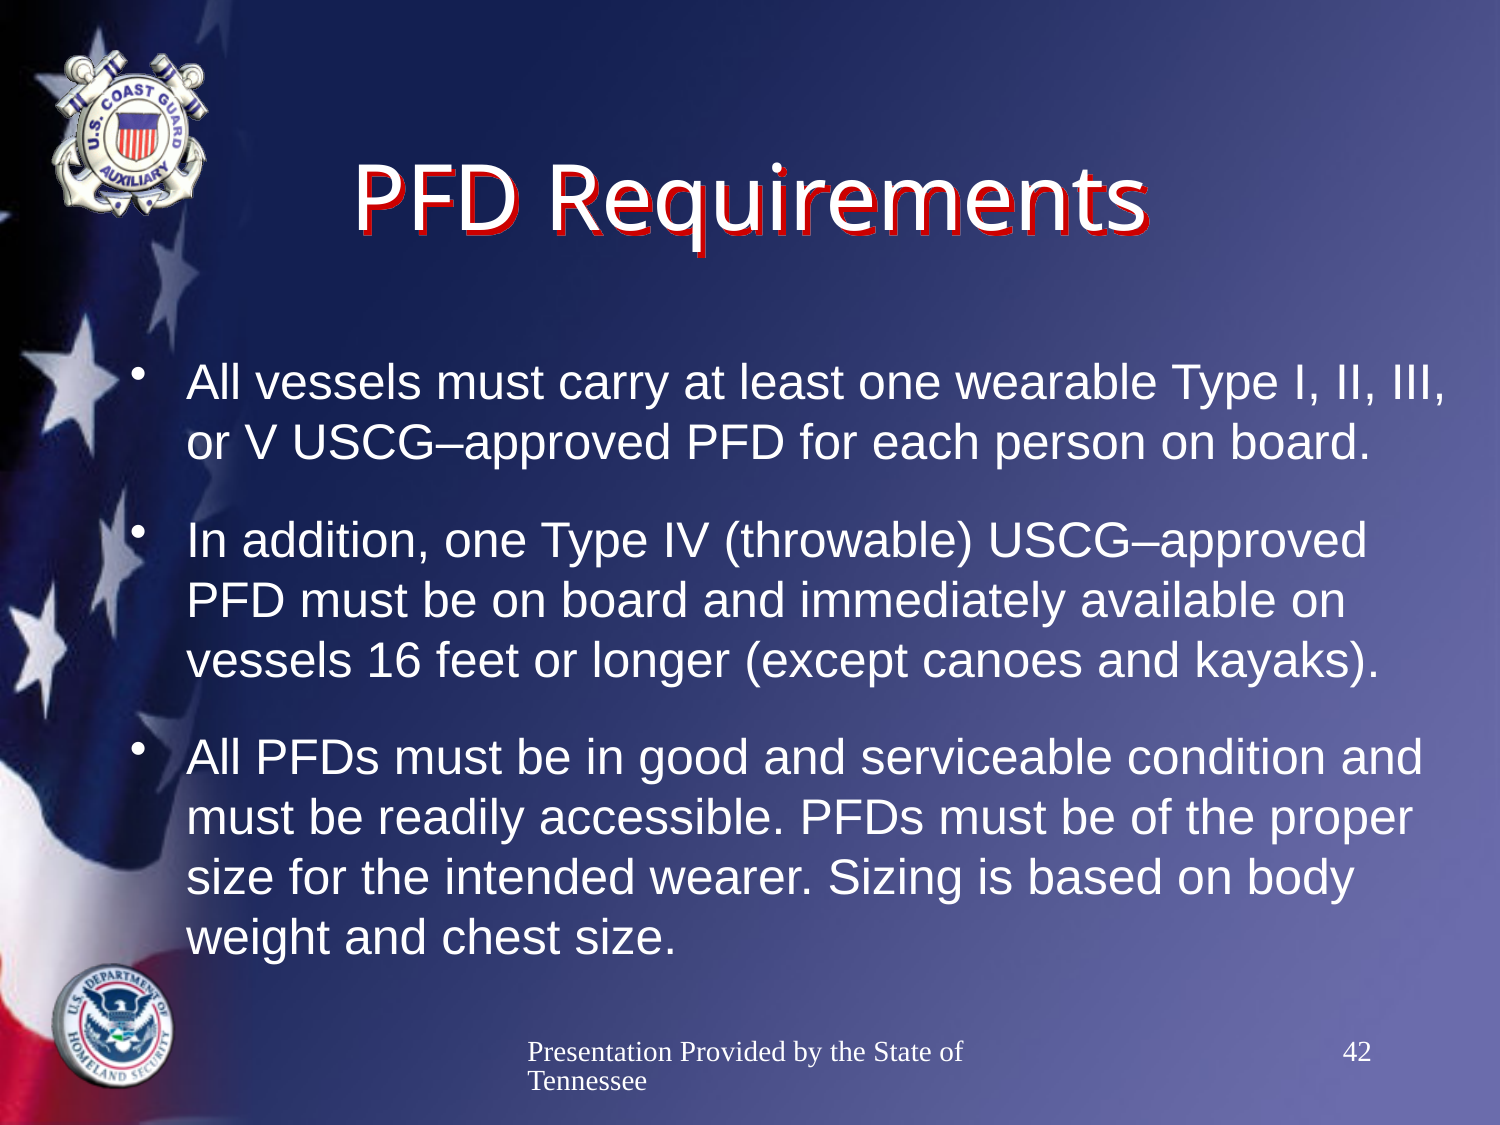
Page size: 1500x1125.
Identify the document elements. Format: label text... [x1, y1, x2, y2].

list All vessels must carry at least one wearable Type I, II, III, or V USCG–approved PFD for each person on board. In addition, one Type IV (throwable) USCG–approved PFD must be on board and immediately available on vessels 16 feet or longer (except canoes and kayaks). All PFDs must be in good and serviceable condition and must be readily accessible. PFDs must be of the proper size for the intended wearer. Sizing is based on body weight and chest size. [114, 342, 1465, 1125]
slide_number 42 [1074, 1025, 1388, 1100]
picture [0, 0, 1500, 1125]
footer Presentation Provided by the State of Tennessee [512, 1025, 988, 1100]
title PFD Requirements [112, 99, 1388, 288]
